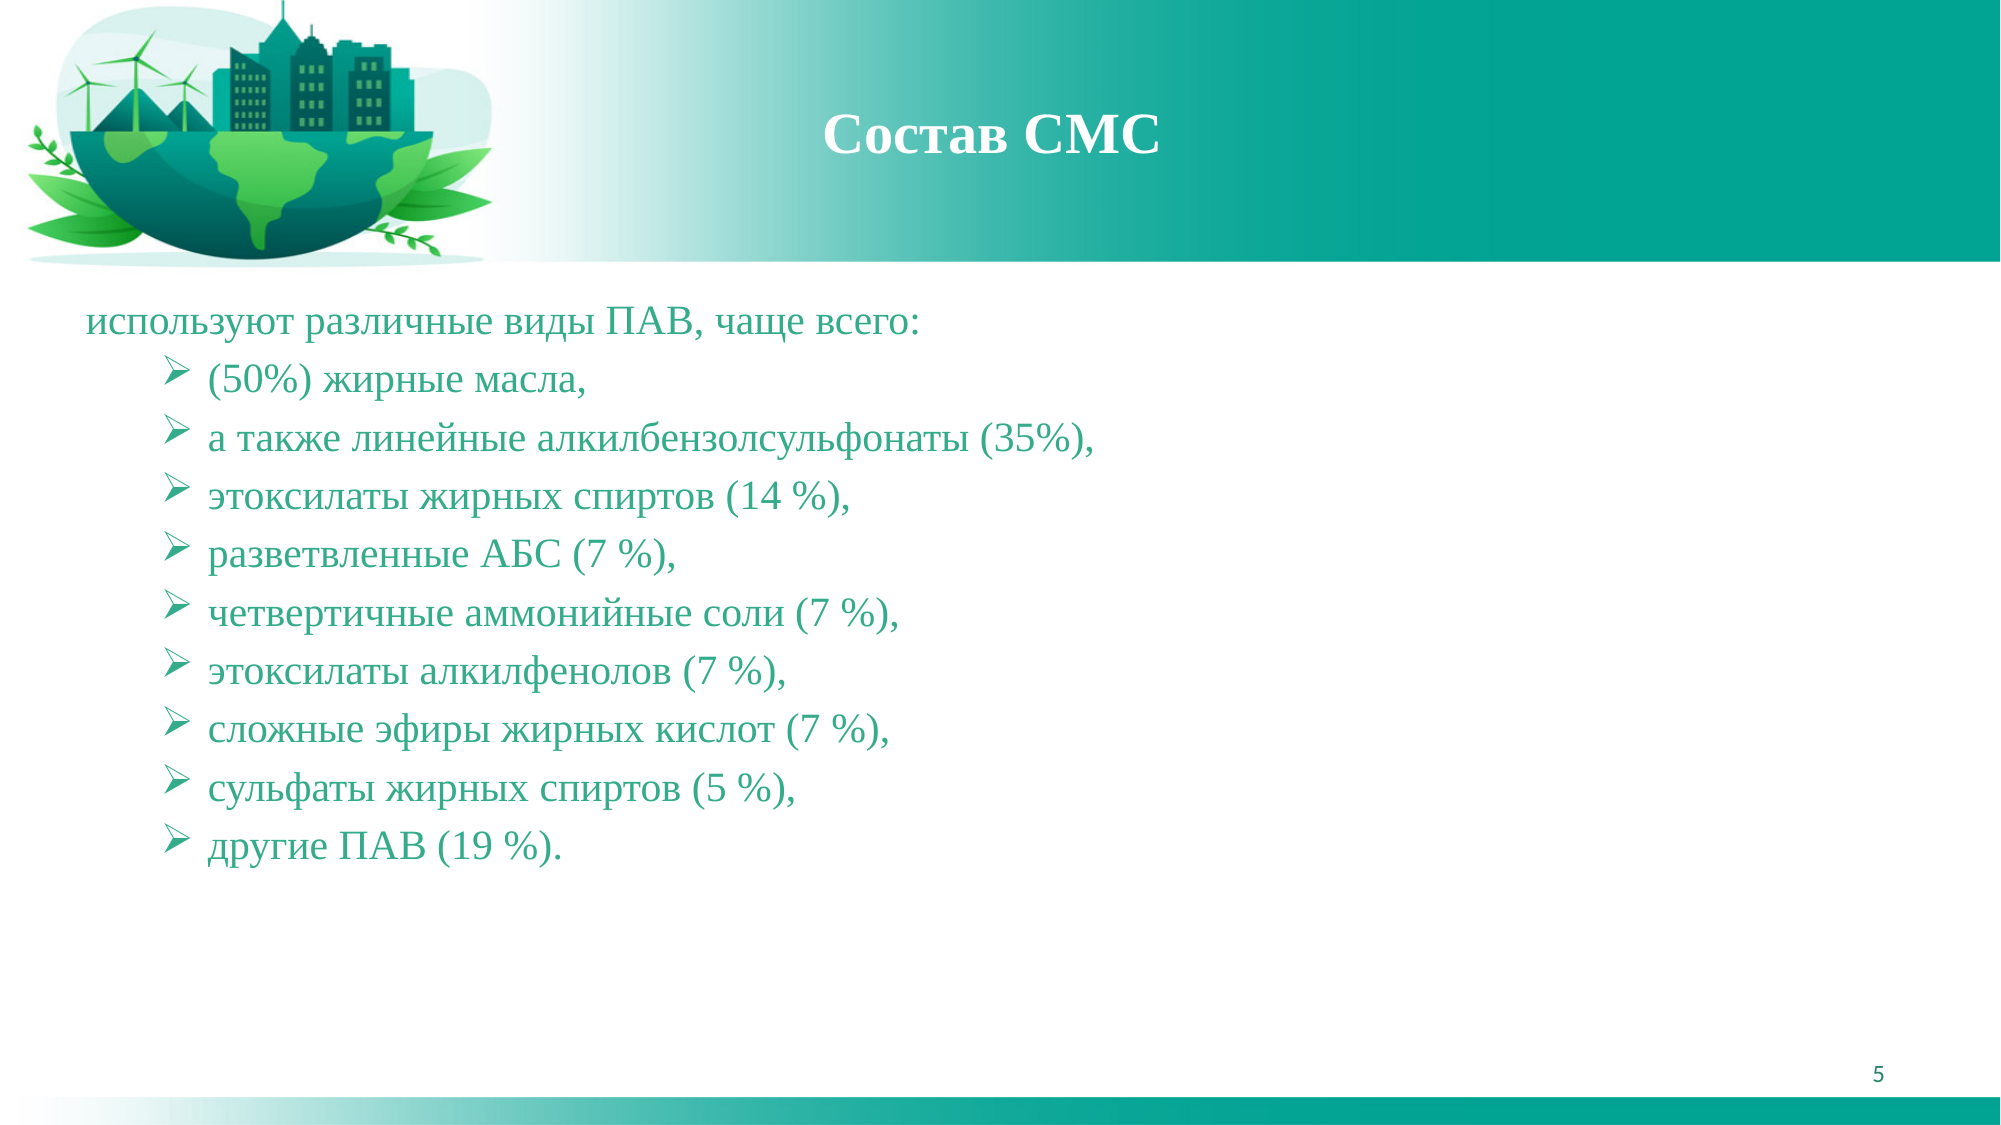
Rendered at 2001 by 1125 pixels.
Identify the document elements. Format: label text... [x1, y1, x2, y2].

slide_number 5 [1433, 1042, 1900, 1103]
title Состав СМС [137, 59, 1863, 201]
picture [0, 0, 2001, 1125]
list используют различные виды ПАВ, чаще всего: (50%) жирные масла, а также линейные алкилбензолсульфонаты (35%), этоксилаты жирных спиртов (14 %), разветвленные АБС (7 %), четвертичные аммонийные соли (7 %), этоксилаты алкилфенолов (7 %), сложные эфиры жирных кислот (7 %), сульфаты жирных спиртов (5 %), другие ПАВ (19 %). [70, 284, 1796, 1095]
